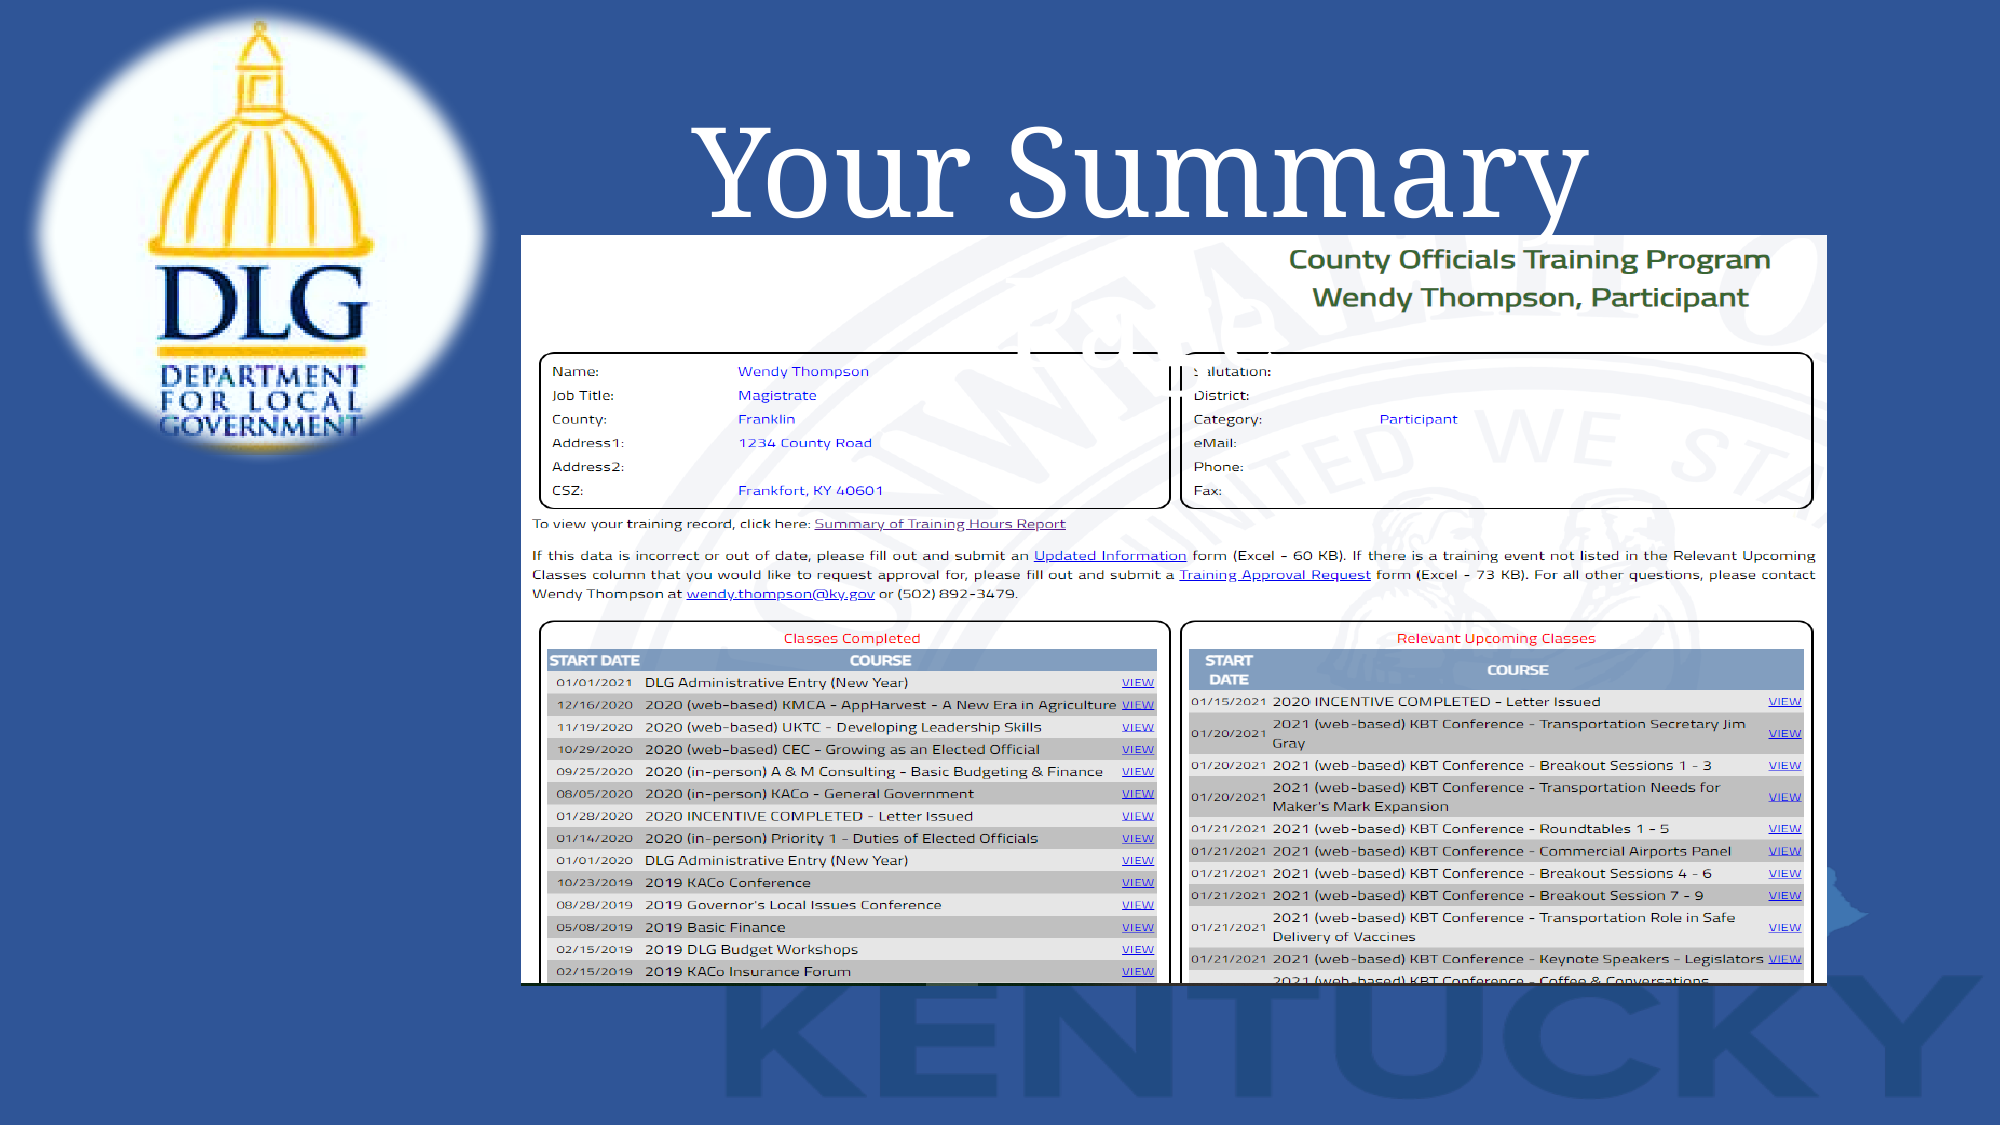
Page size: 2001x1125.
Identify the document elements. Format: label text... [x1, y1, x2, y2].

list [137, 299, 1863, 1014]
picture [521, 235, 1827, 986]
text_box Your Summary Page [538, 85, 1744, 235]
picture [41, 21, 481, 402]
